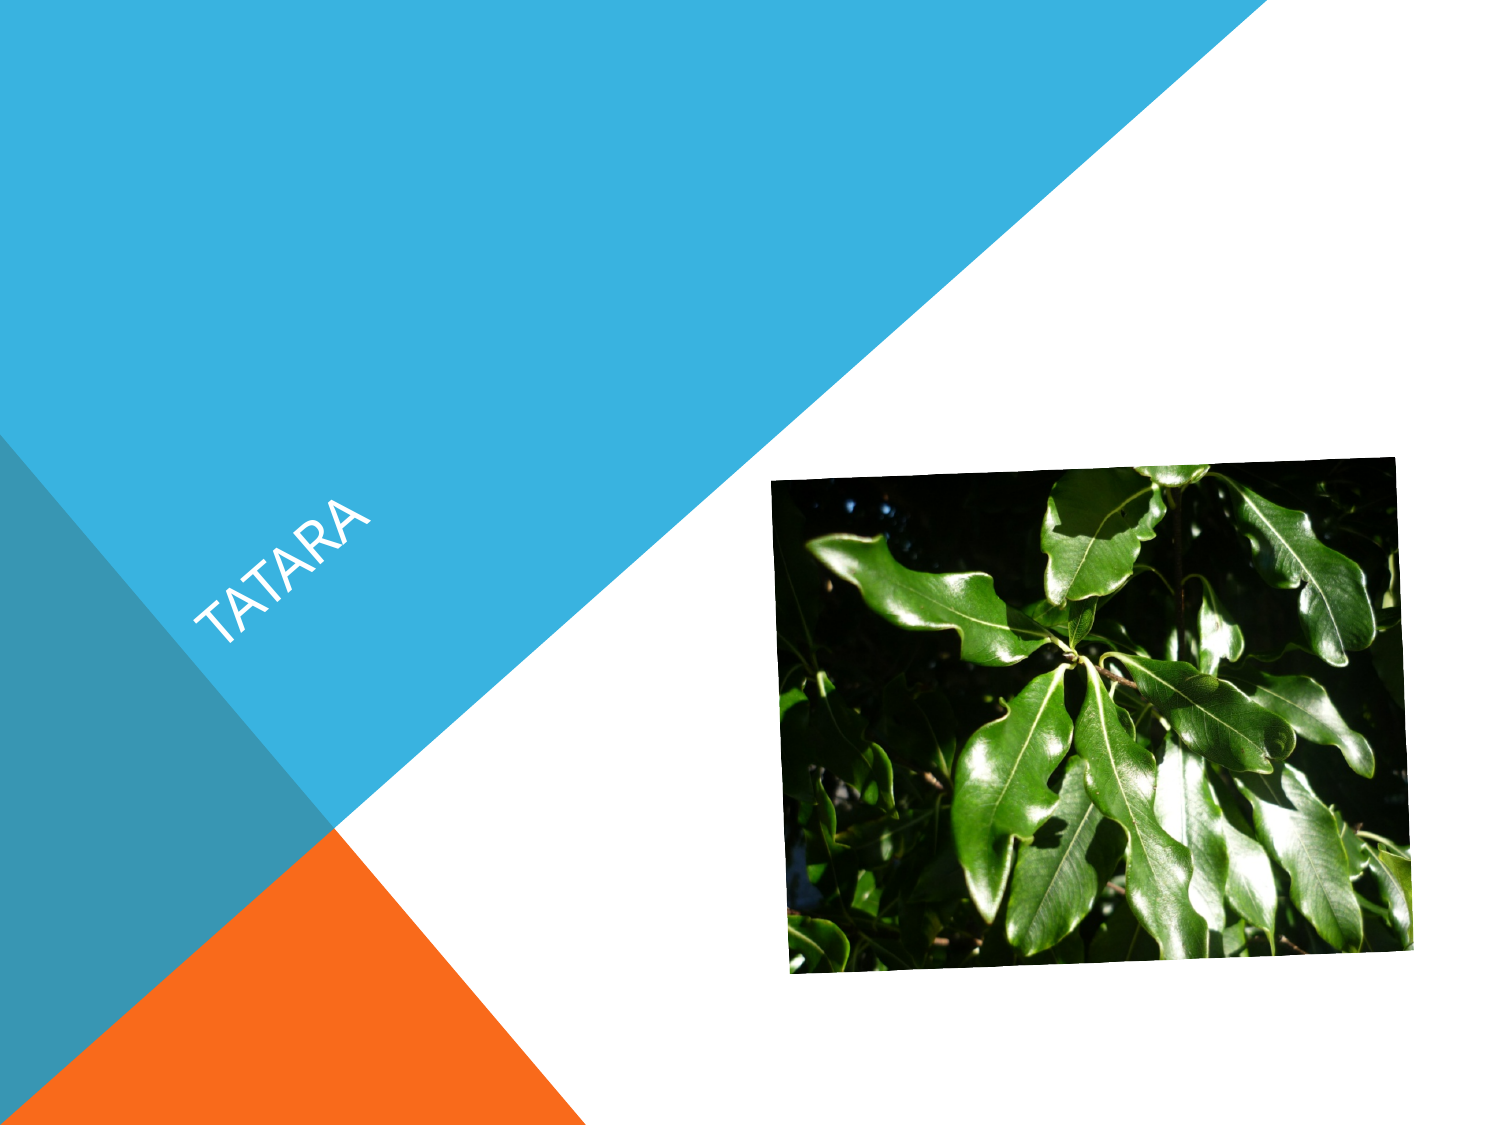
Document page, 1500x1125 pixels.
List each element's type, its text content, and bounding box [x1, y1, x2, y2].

title Tatara [99, 0, 863, 671]
picture [1405, 743, 1413, 950]
picture [771, 481, 779, 664]
picture [790, 963, 1069, 974]
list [779, 467, 1405, 963]
picture [1149, 457, 1395, 467]
